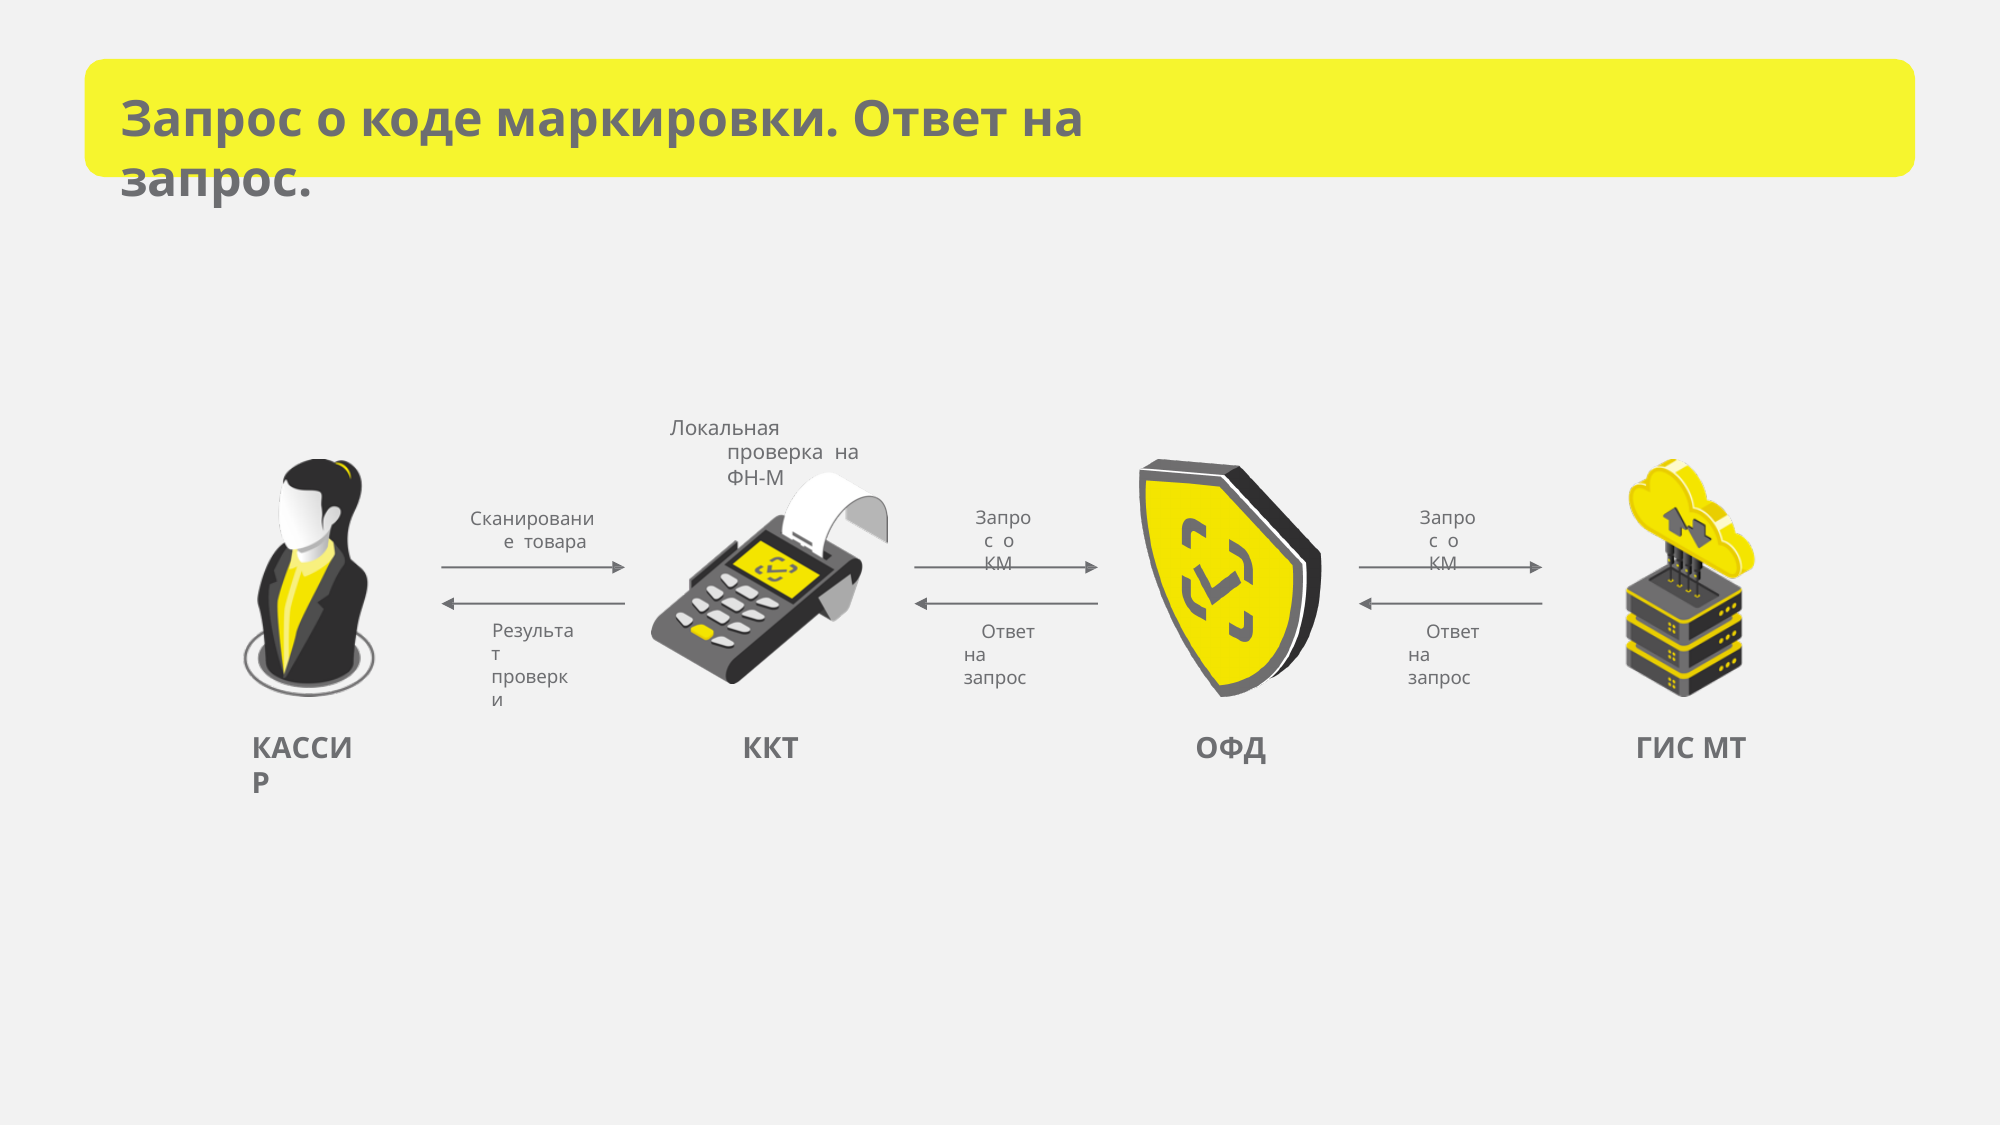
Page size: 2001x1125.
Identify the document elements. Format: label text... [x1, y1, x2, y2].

picture [191, 459, 429, 697]
text_box ККТ [740, 727, 800, 765]
text_box Результат проверки [489, 616, 578, 710]
text_box [1358, 597, 1543, 610]
picture [651, 472, 889, 684]
text_box Запрос о КМ [1418, 504, 1484, 566]
text_box [441, 597, 625, 610]
text_box [0, 0, 2000, 1125]
text_box [914, 597, 1098, 610]
text_box КАССИР [249, 727, 370, 800]
text_box ОФД [1193, 727, 1267, 765]
text_box [914, 561, 1098, 574]
text_box Запрос о КМ [973, 504, 1040, 566]
text_box Сканирование товара [468, 505, 599, 553]
text_box Запрос о КМ [1418, 569, 1484, 575]
text_box Ответ на запрос [961, 617, 1052, 688]
title Запрос о коде маркировки. Ответ на запрос. [117, 83, 1217, 274]
text_box ГИС МТ [1633, 727, 1747, 765]
text_box Локальная проверка на ФН-М [668, 412, 872, 470]
picture [1571, 459, 1809, 697]
text_box [441, 561, 625, 574]
picture [1111, 459, 1349, 697]
text_box [84, 58, 1916, 178]
text_box Запрос о КМ [973, 569, 1040, 575]
text_box Ответ на запрос [1406, 617, 1496, 688]
text_box [1358, 561, 1543, 574]
